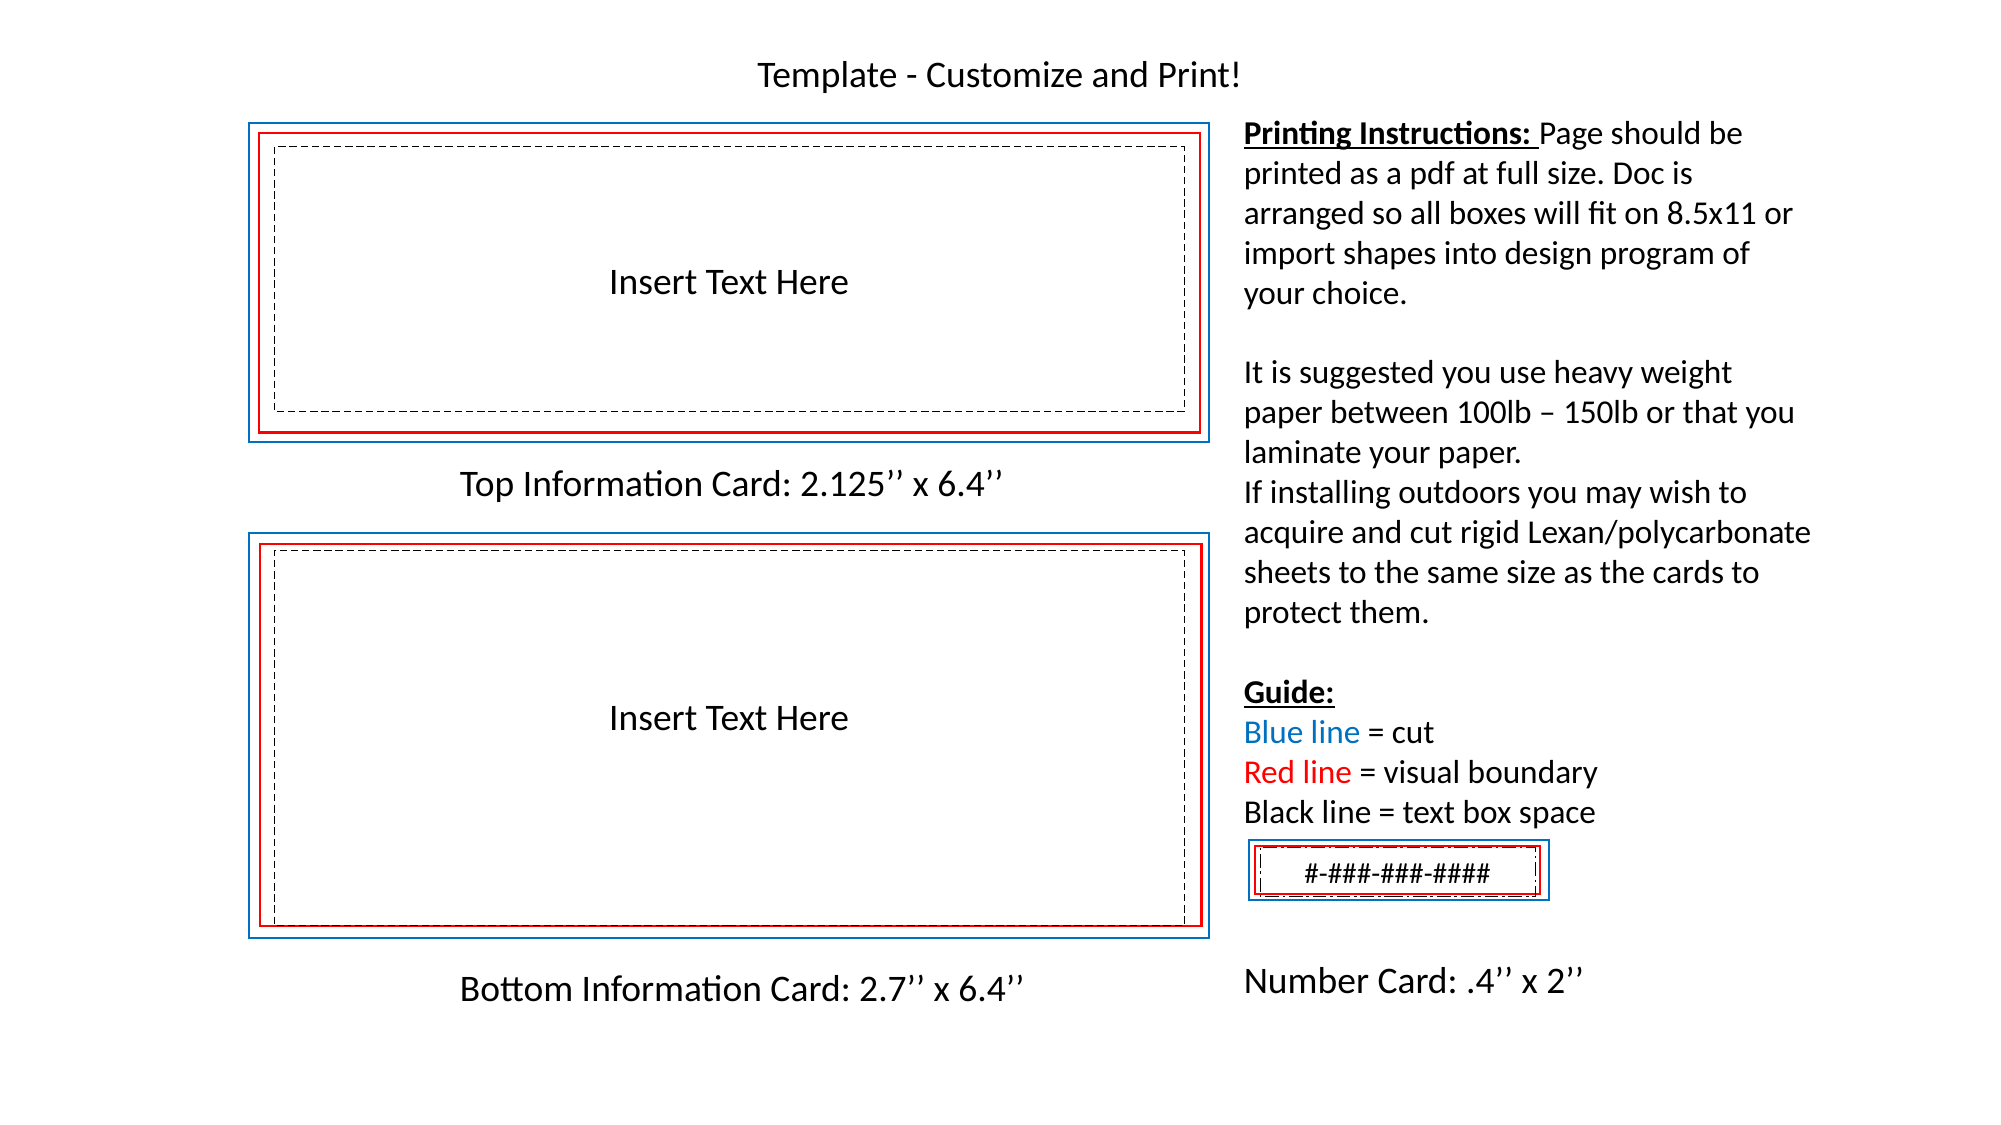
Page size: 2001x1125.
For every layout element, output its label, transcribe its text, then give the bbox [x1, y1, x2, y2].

text_box Template - Customize and Print! [0, 43, 2000, 103]
text_box Bottom Information Card: 2.7’’ x 6.4’’ [445, 956, 1346, 1017]
text_box Printing Instructions: Page should be printed as a pdf at full size. Doc is arranged so all boxes will fit on 8.5x11 or import shapes into design program of your choice. It is suggested you use heavy weight paper between 100lb – 150lb or that you laminate your paper. If installing outdoors you may wish to acquire and cut rigid Lexan/polycarbonate sheets to the same size as the cards to protect them. Guide: Blue line = cut Red line = visual boundary Black line = text box space [1228, 103, 1832, 837]
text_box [249, 122, 1210, 443]
text_box Number Card: .4’’ x 2’’ [1228, 948, 1608, 1009]
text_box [1248, 839, 1549, 900]
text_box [249, 533, 1210, 939]
text_box Top Information Card: 2.125’’ x 6.4’’ [445, 452, 1346, 512]
